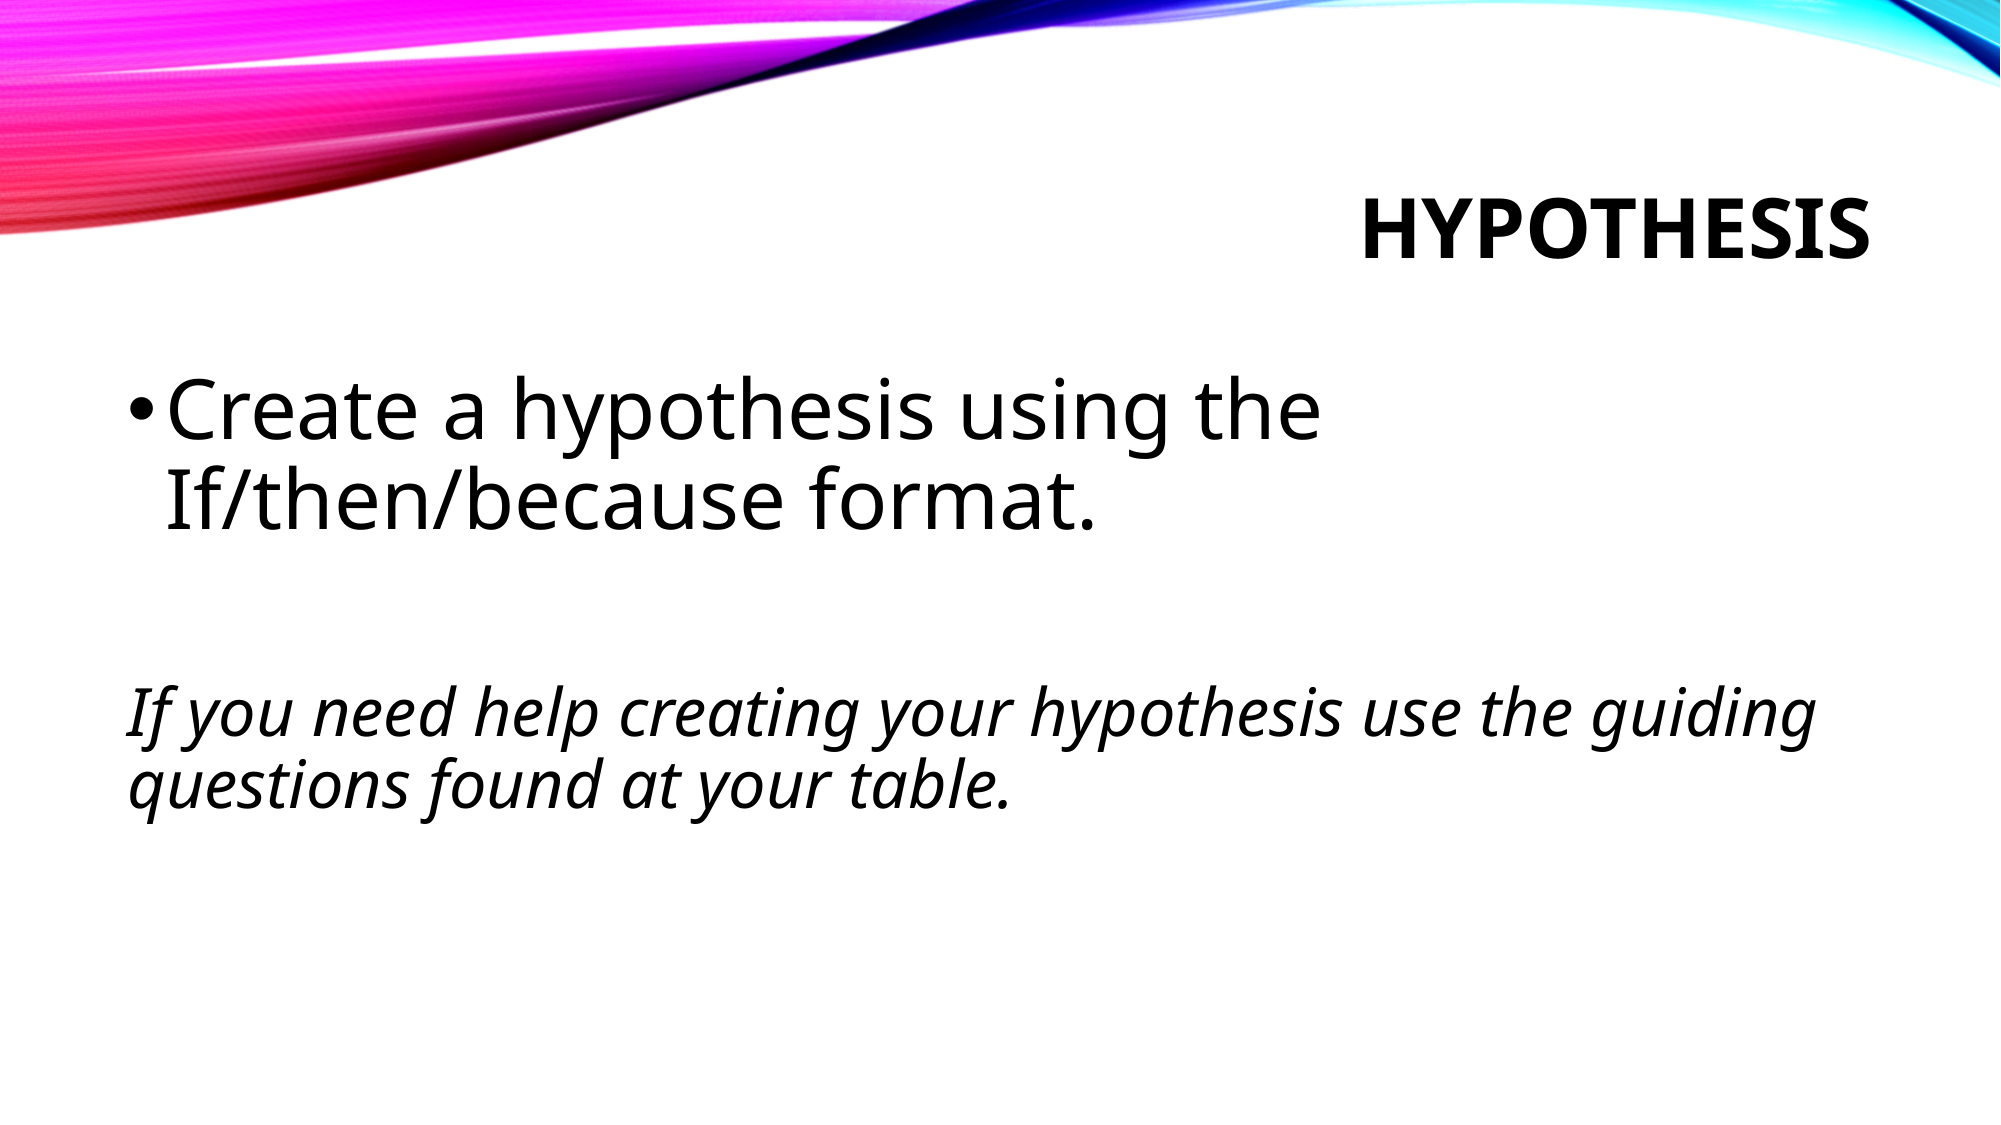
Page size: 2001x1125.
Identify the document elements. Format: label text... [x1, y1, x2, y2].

list Create a hypothesis using the If/then/because format. If you need help creating your hypothesis use the guiding questions found at your table. [112, 360, 1888, 1021]
picture [1910, 0, 2000, 45]
picture [0, 0, 2000, 237]
picture [1890, 0, 2000, 75]
title Hypothesis [474, 125, 1888, 338]
